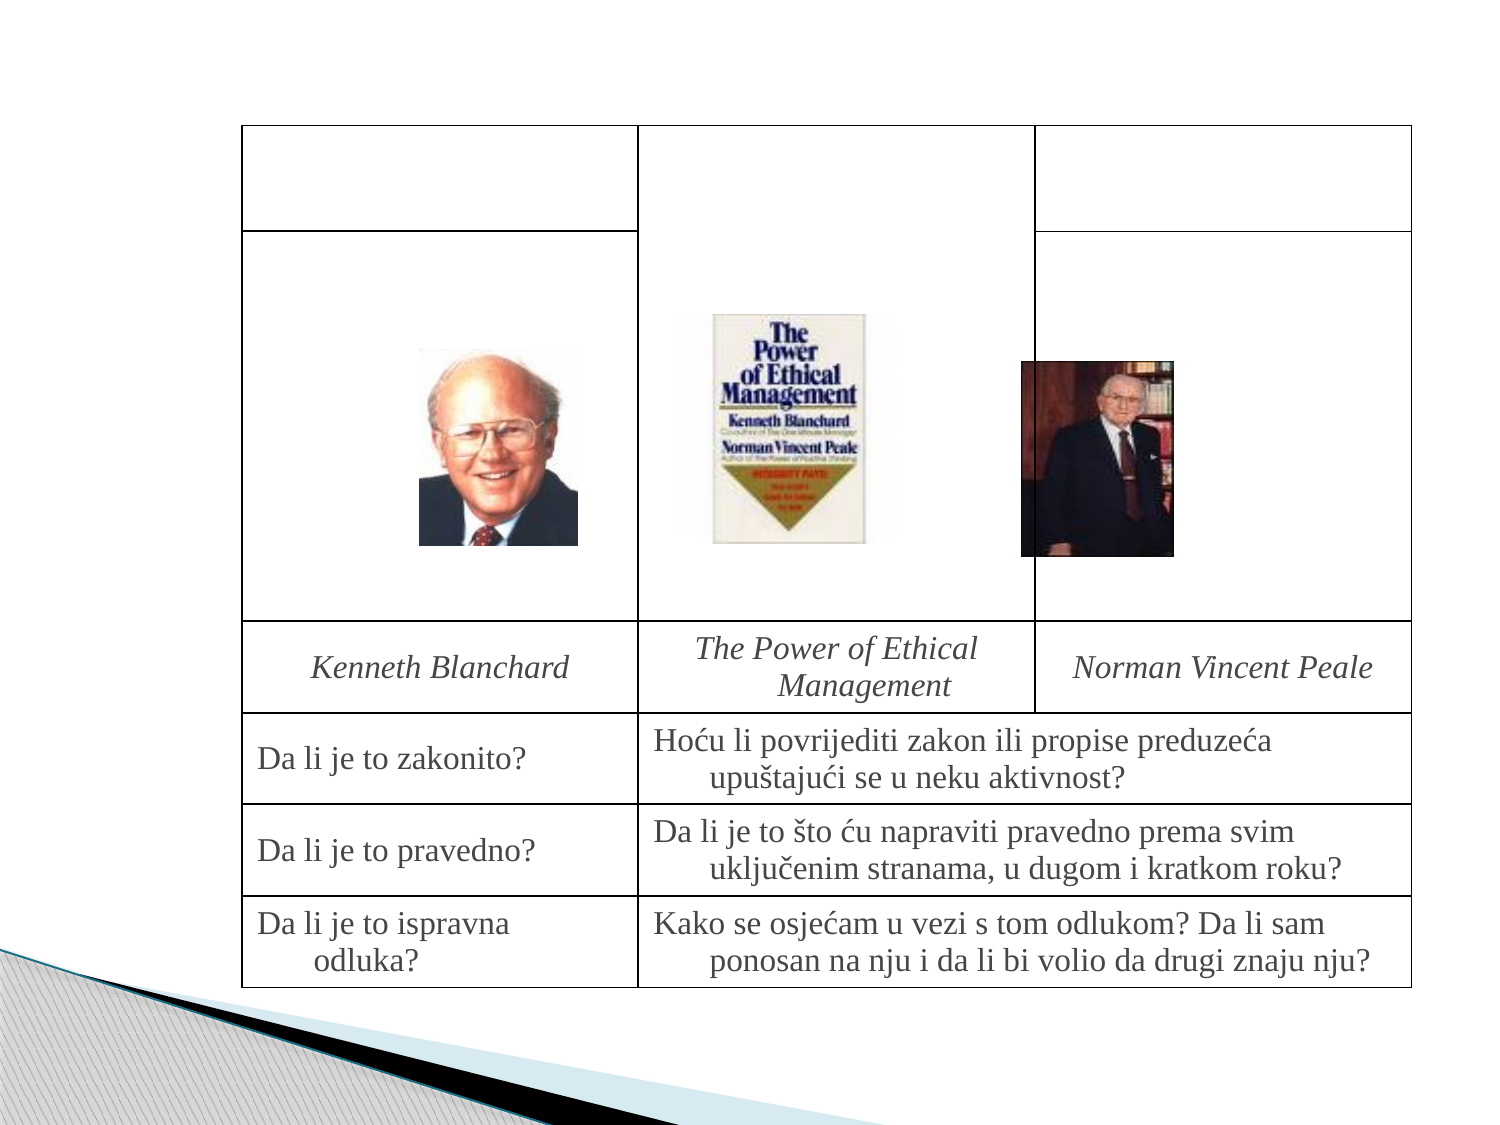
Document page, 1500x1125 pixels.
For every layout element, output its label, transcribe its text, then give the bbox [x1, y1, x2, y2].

table_cell Da li je to pravedno? [243, 805, 637, 892]
table_cell The Power of Ethical Management [639, 622, 1034, 712]
table_cell [243, 232, 637, 620]
table_cell Da li je to ispravna odluka? [243, 897, 637, 987]
table_cell Kako se osjećam u vezi s tom odlukom? Da li sam ponosan na nju i da li bi volio da drugi znaju nju? [639, 897, 1411, 987]
table_header [1036, 126, 1411, 231]
table_header [639, 126, 1034, 620]
table_cell Hoću li povrijediti zakon ili propise preduzeća upuštajući se u neku aktivnost? [639, 714, 1411, 803]
picture [418, 349, 578, 546]
table_cell Da li je to što ću napraviti pravedno prema svim uključenim stranama, u dugom i kratkom roku? [639, 805, 1411, 892]
table_cell Kenneth Blanchard [243, 622, 637, 712]
table_cell Da li je to zakonito? [243, 714, 637, 803]
table_cell Norman Vincent Peale [1036, 622, 1411, 712]
picture [678, 314, 902, 545]
table_cell [1036, 232, 1411, 620]
picture [1021, 361, 1174, 558]
table_header [243, 126, 637, 230]
